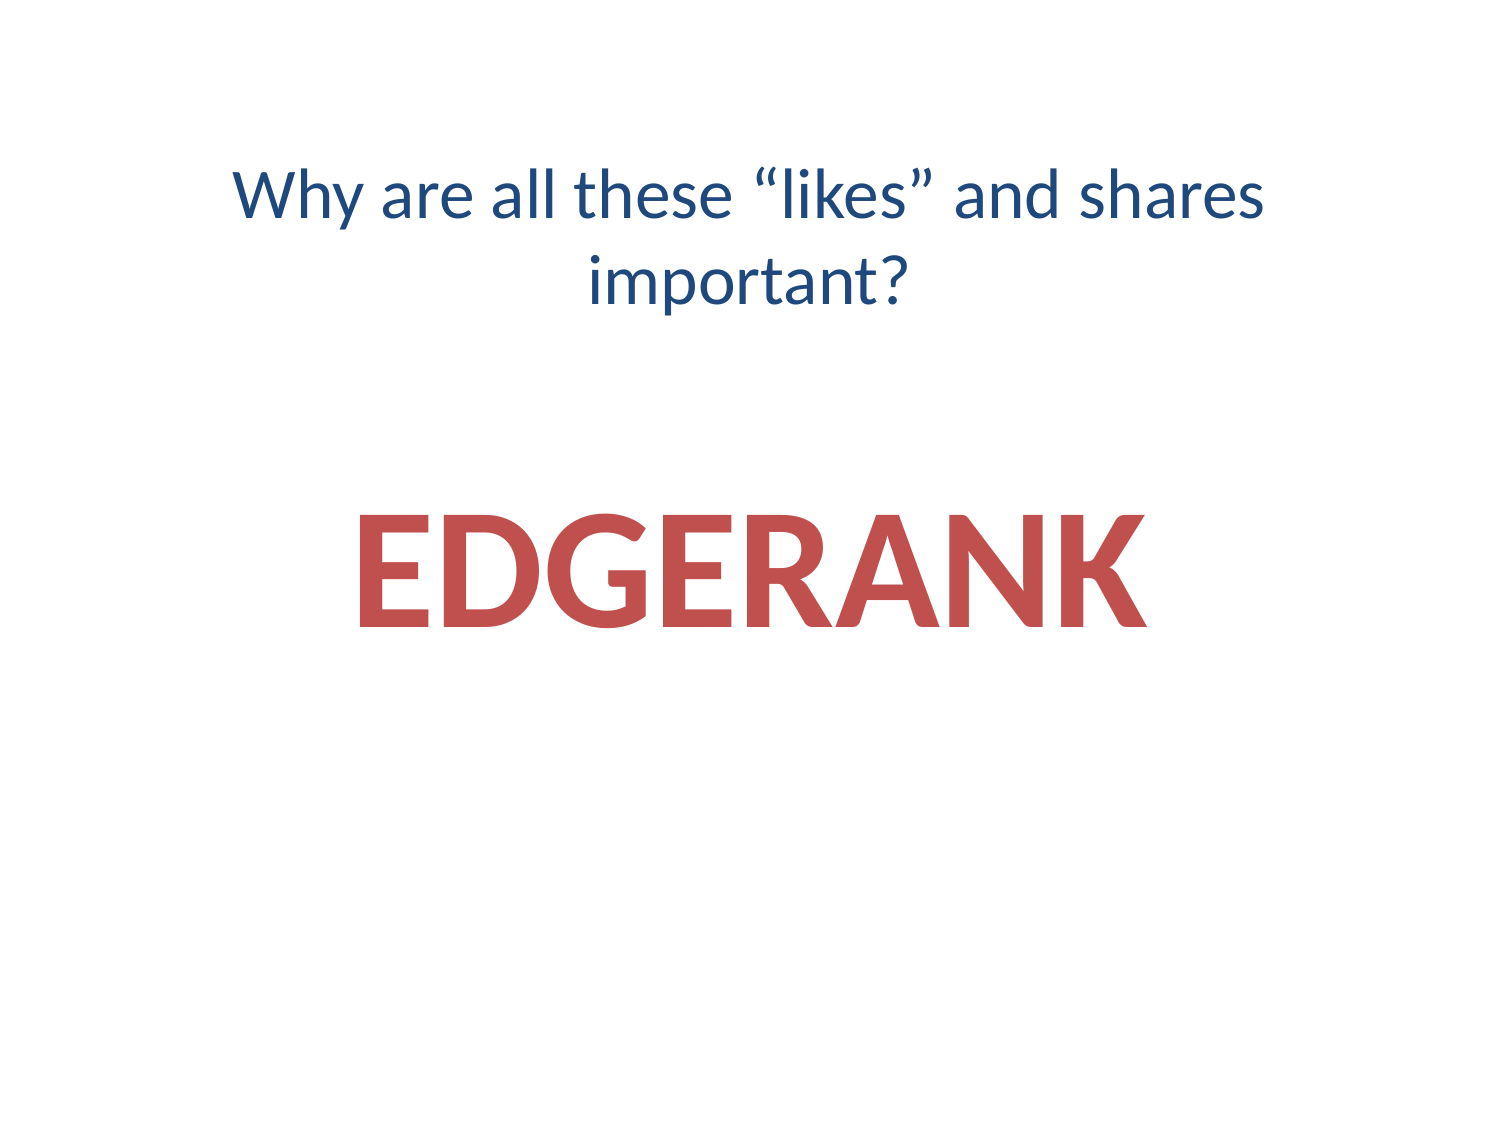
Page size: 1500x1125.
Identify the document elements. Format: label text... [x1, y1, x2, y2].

list EDGERANK [75, 262, 1425, 1005]
title Why are all these “likes” and shares important? [75, 138, 1425, 262]
